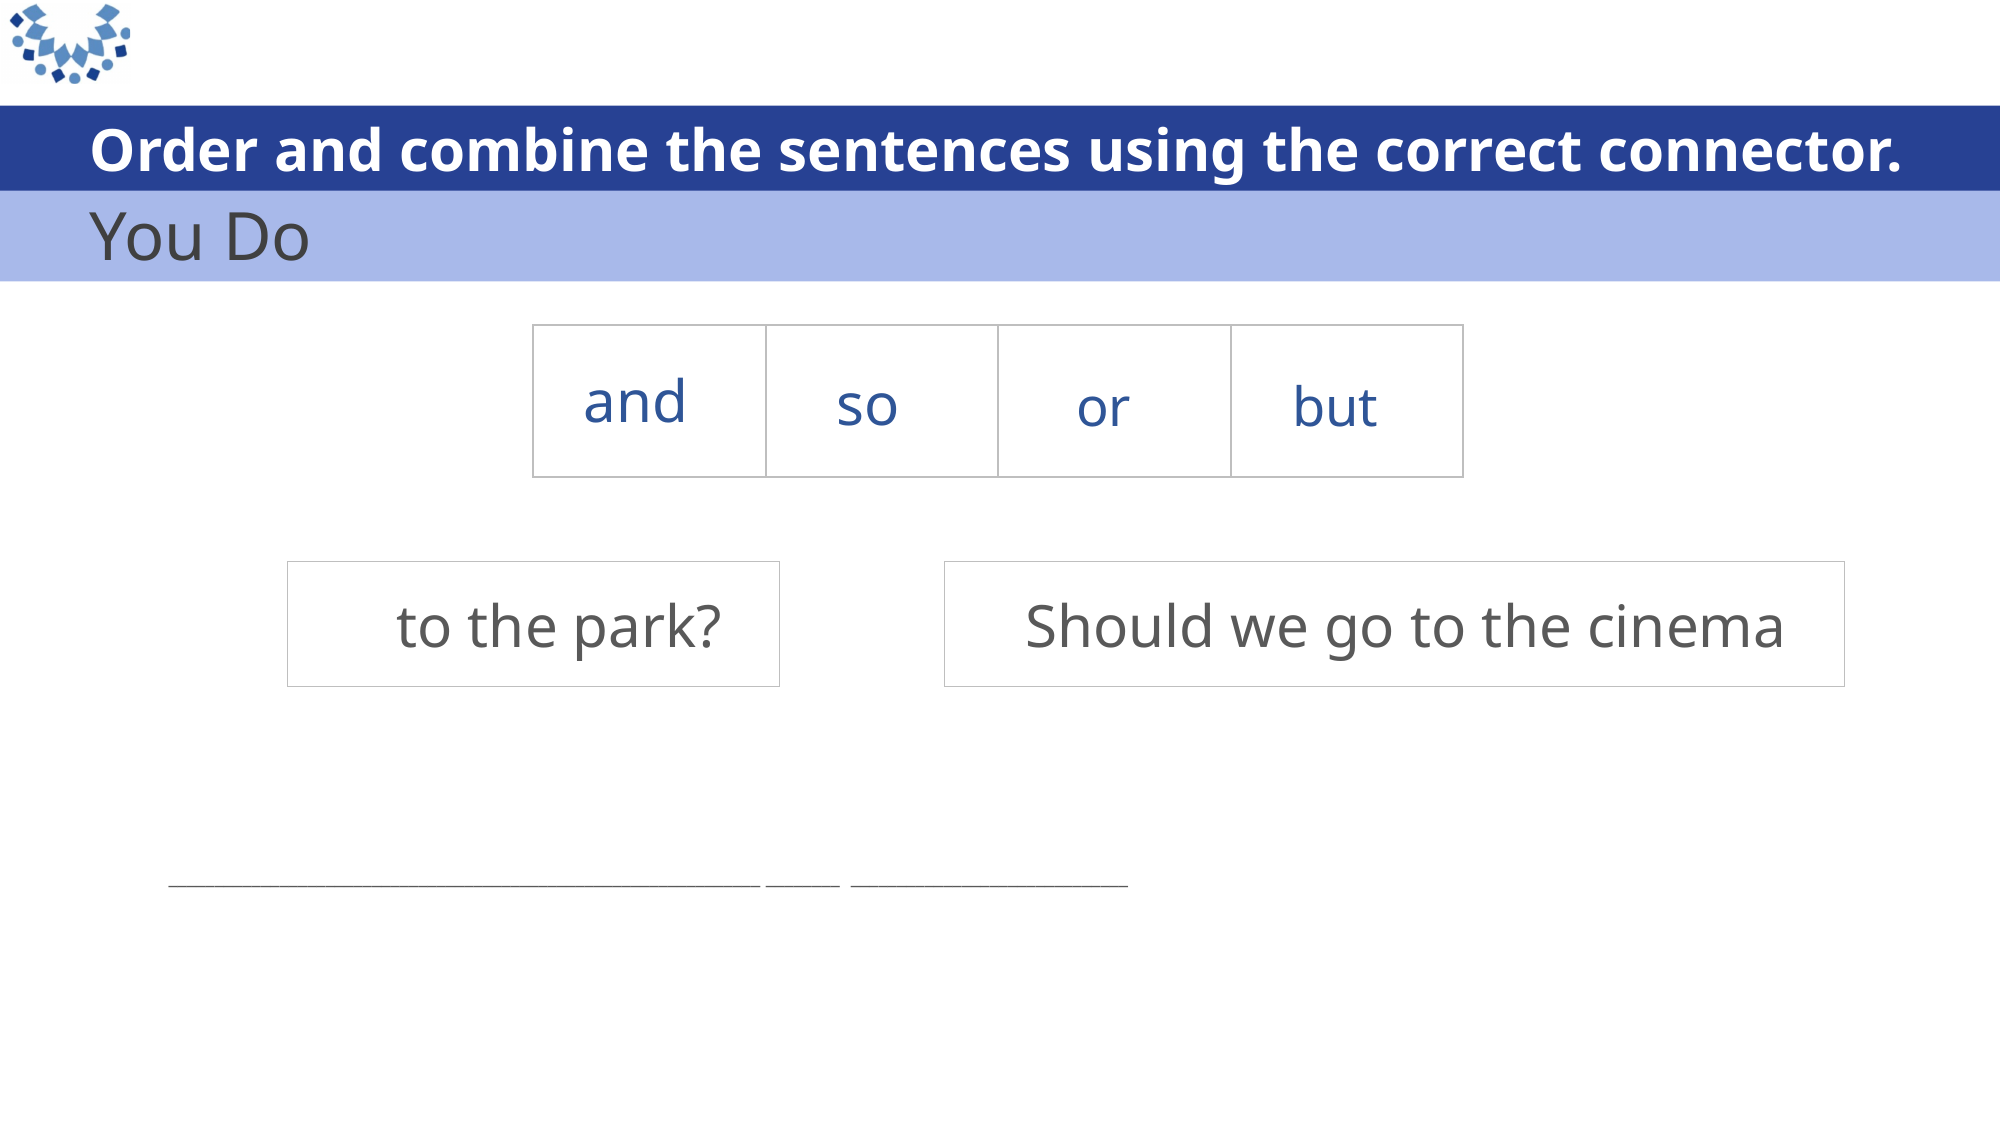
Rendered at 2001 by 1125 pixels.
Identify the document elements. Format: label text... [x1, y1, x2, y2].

table_header [1232, 326, 1462, 476]
table_header [999, 326, 1230, 476]
text_box Should we go to the cinema [1010, 581, 1817, 667]
text_box Order and combine the sentences using the correct connector. [0, 105, 2000, 191]
text_box You Do [0, 191, 2000, 282]
text_box so [821, 359, 915, 445]
picture [1, 3, 130, 84]
text_box or [1061, 364, 1147, 445]
table_header [534, 326, 765, 476]
text_box [944, 561, 1845, 687]
text_box [287, 561, 780, 687]
text_box and [568, 357, 704, 442]
text_box to the park? [381, 581, 737, 667]
text_box but [1277, 364, 1394, 445]
text_box ________________________________________________________________ ________ ______________________________ [153, 855, 1847, 981]
table_header [767, 326, 997, 476]
